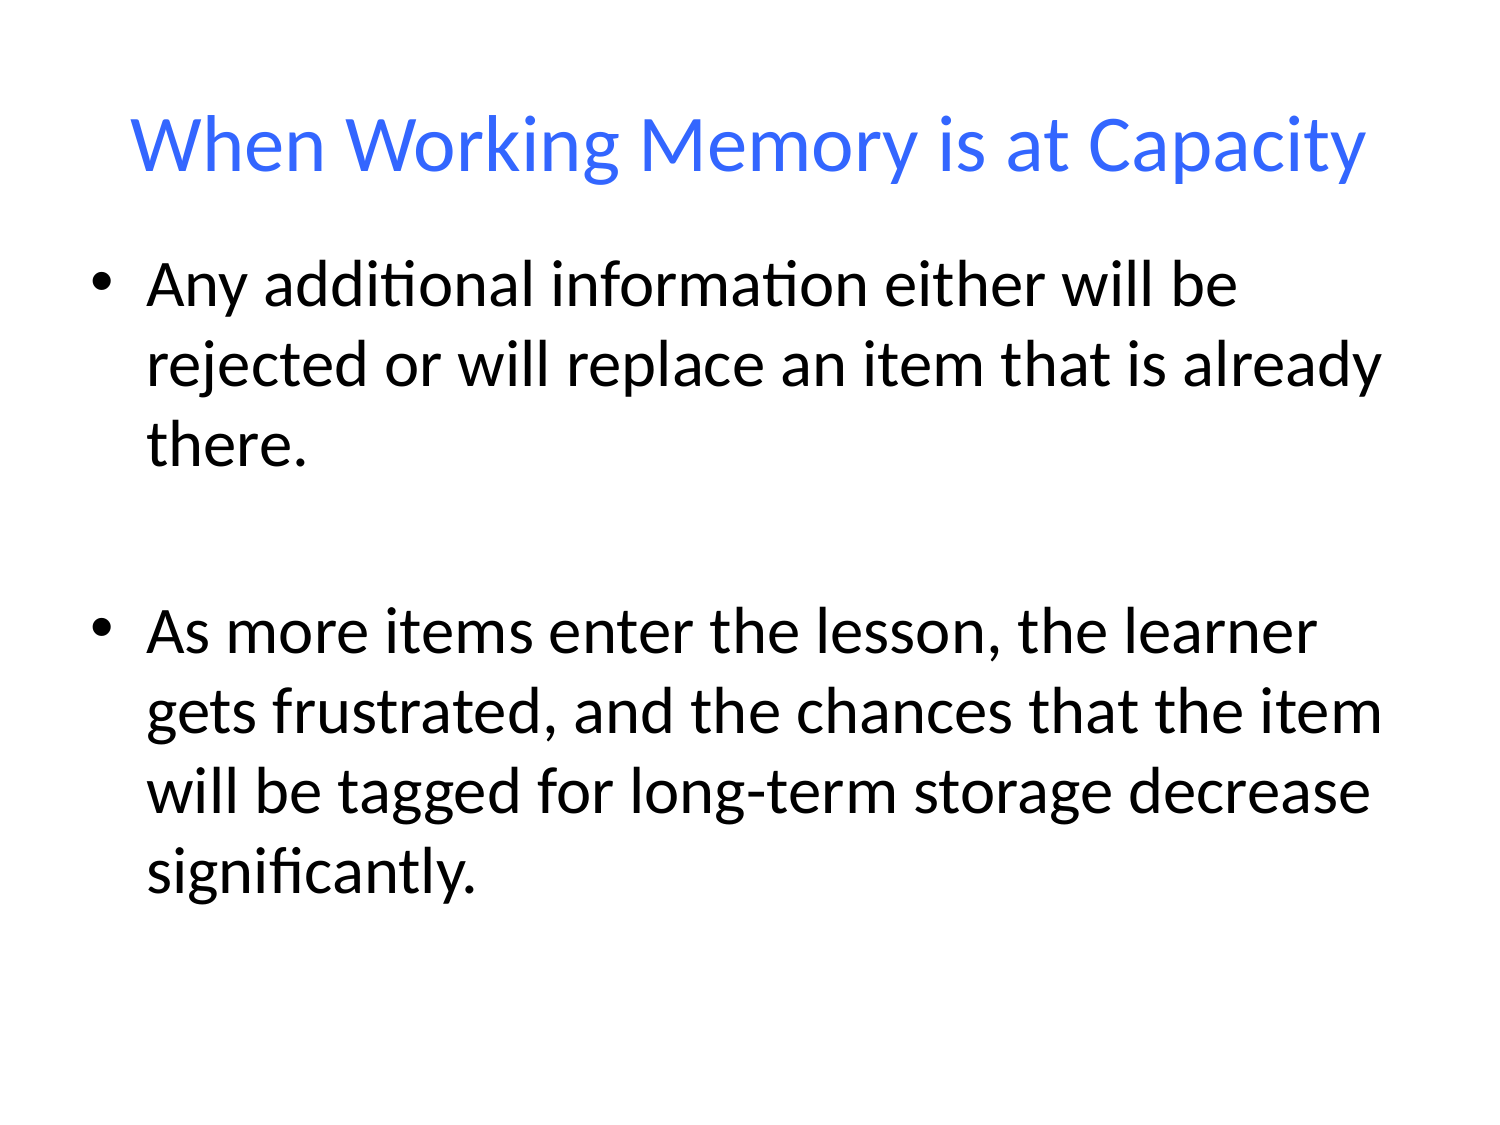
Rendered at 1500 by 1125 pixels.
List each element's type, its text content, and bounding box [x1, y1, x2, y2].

list Any additional information either will be rejected or will replace an item that is already there. As more items enter the lesson, the learner gets frustrated, and the chances that the item will be tagged for long-term storage decrease significantly. [75, 232, 1425, 1005]
title When Working Memory is at Capacity [75, 45, 1425, 232]
